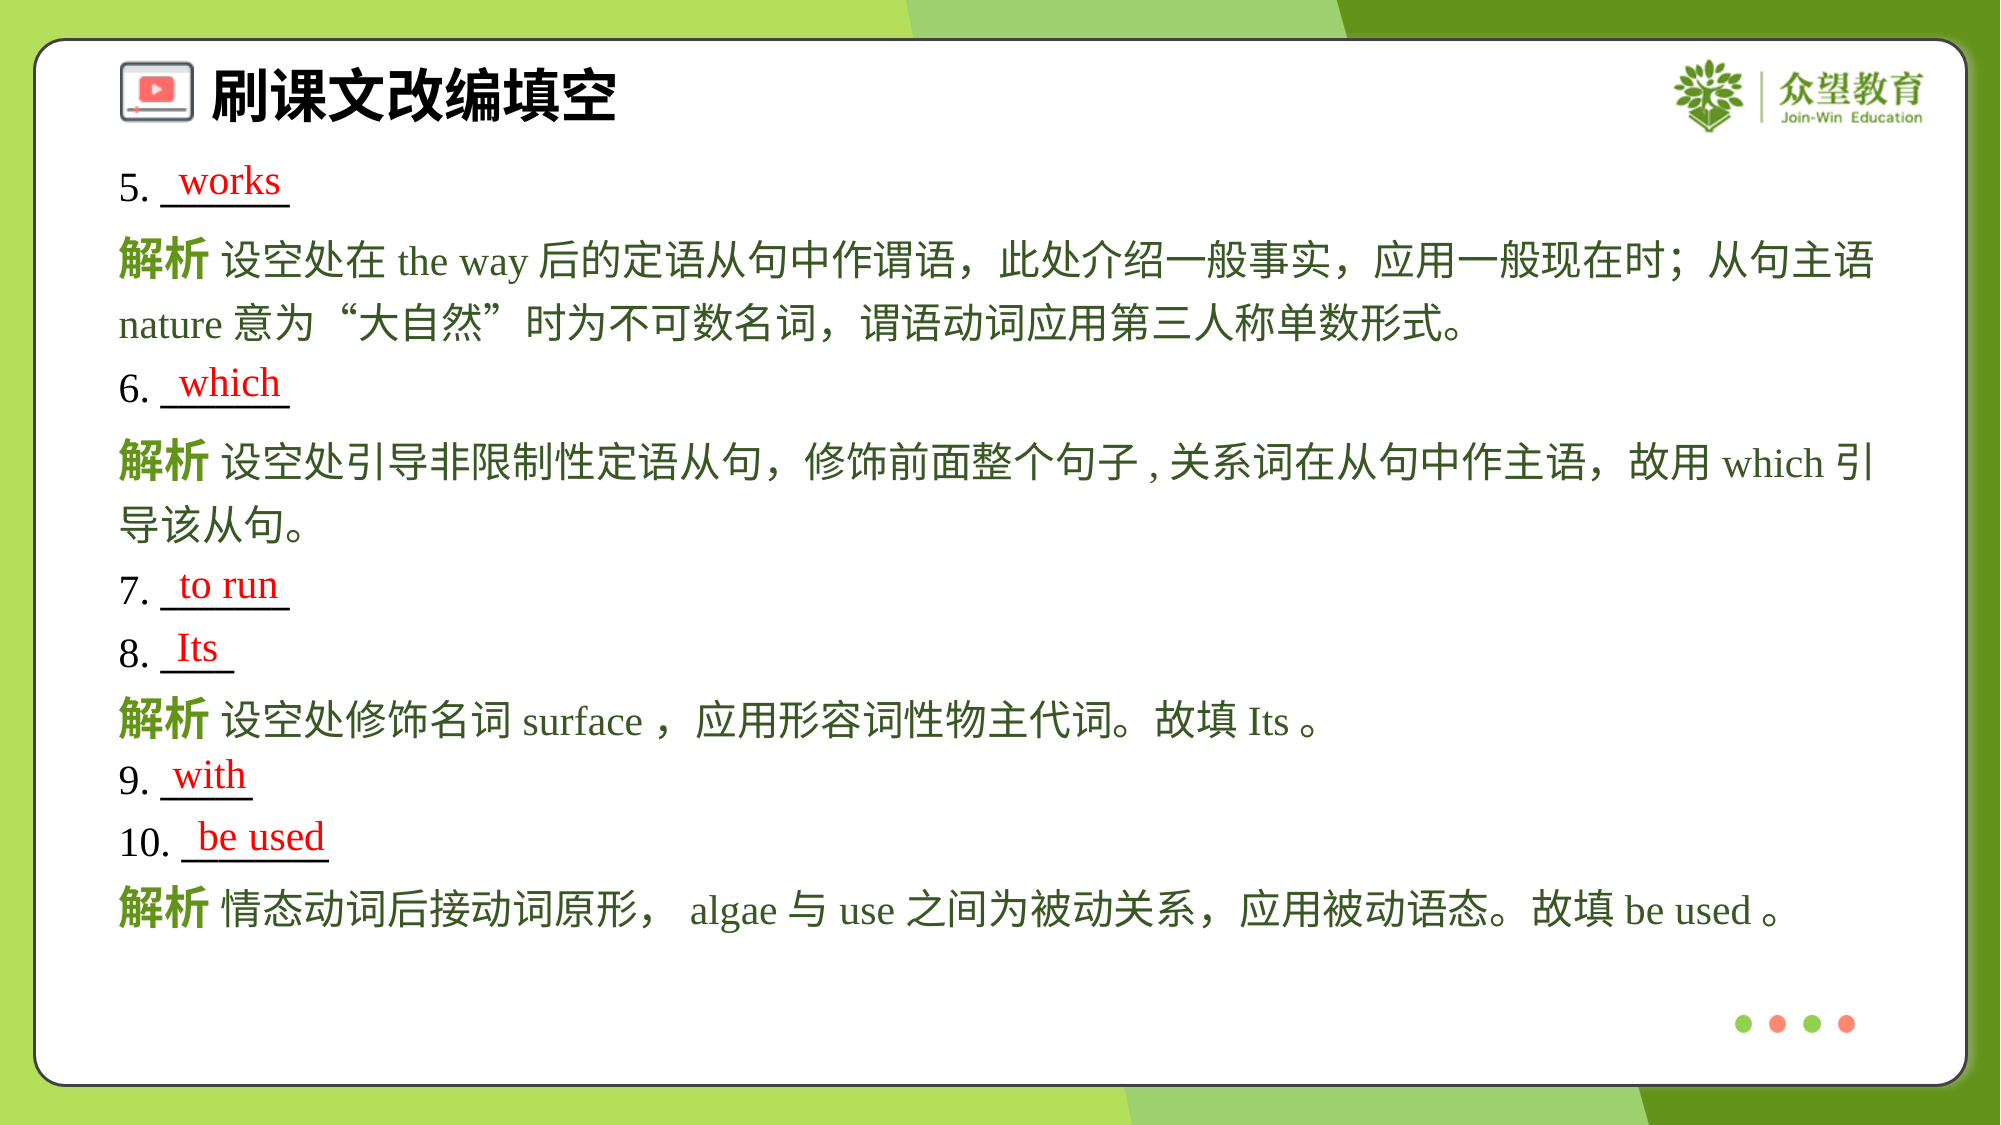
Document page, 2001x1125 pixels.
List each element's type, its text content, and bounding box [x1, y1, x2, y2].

text_box 解析 设空处在the way后的定语从句中作谓语，此处介绍一般事实，应用一般现在时；从句主语nature意为“大自然”时为不可数名词，谓语动词应用第三人称单数形式。 [118, 215, 1883, 343]
text_box 解析 设空处引导非限制性定语从句，修饰前面整个句子,关系词在从句中作主语，故用which引导该从句。 [118, 417, 1883, 545]
text_box with [167, 733, 252, 792]
text_box 解析 设空处修饰名词surface，应用形容词性物主代词。故填Its。 [118, 675, 1883, 738]
text_box works [174, 140, 286, 199]
text_box to run [170, 544, 288, 602]
text_box be used [188, 796, 335, 854]
text_box 9. _____ 10. ________ [118, 740, 1883, 860]
picture [0, 0, 2000, 1125]
text_box 6. _______ [118, 348, 1883, 406]
text_box 7. _______ 8. ____ [118, 550, 1883, 671]
text_box which [174, 342, 286, 400]
text_box Its [172, 606, 223, 665]
text_box 解析 情态动词后接动词原形，algae与use之间为被动关系，应用被动语态。故填be used。 [118, 865, 1883, 928]
text_box 5. _______ [118, 146, 1883, 204]
